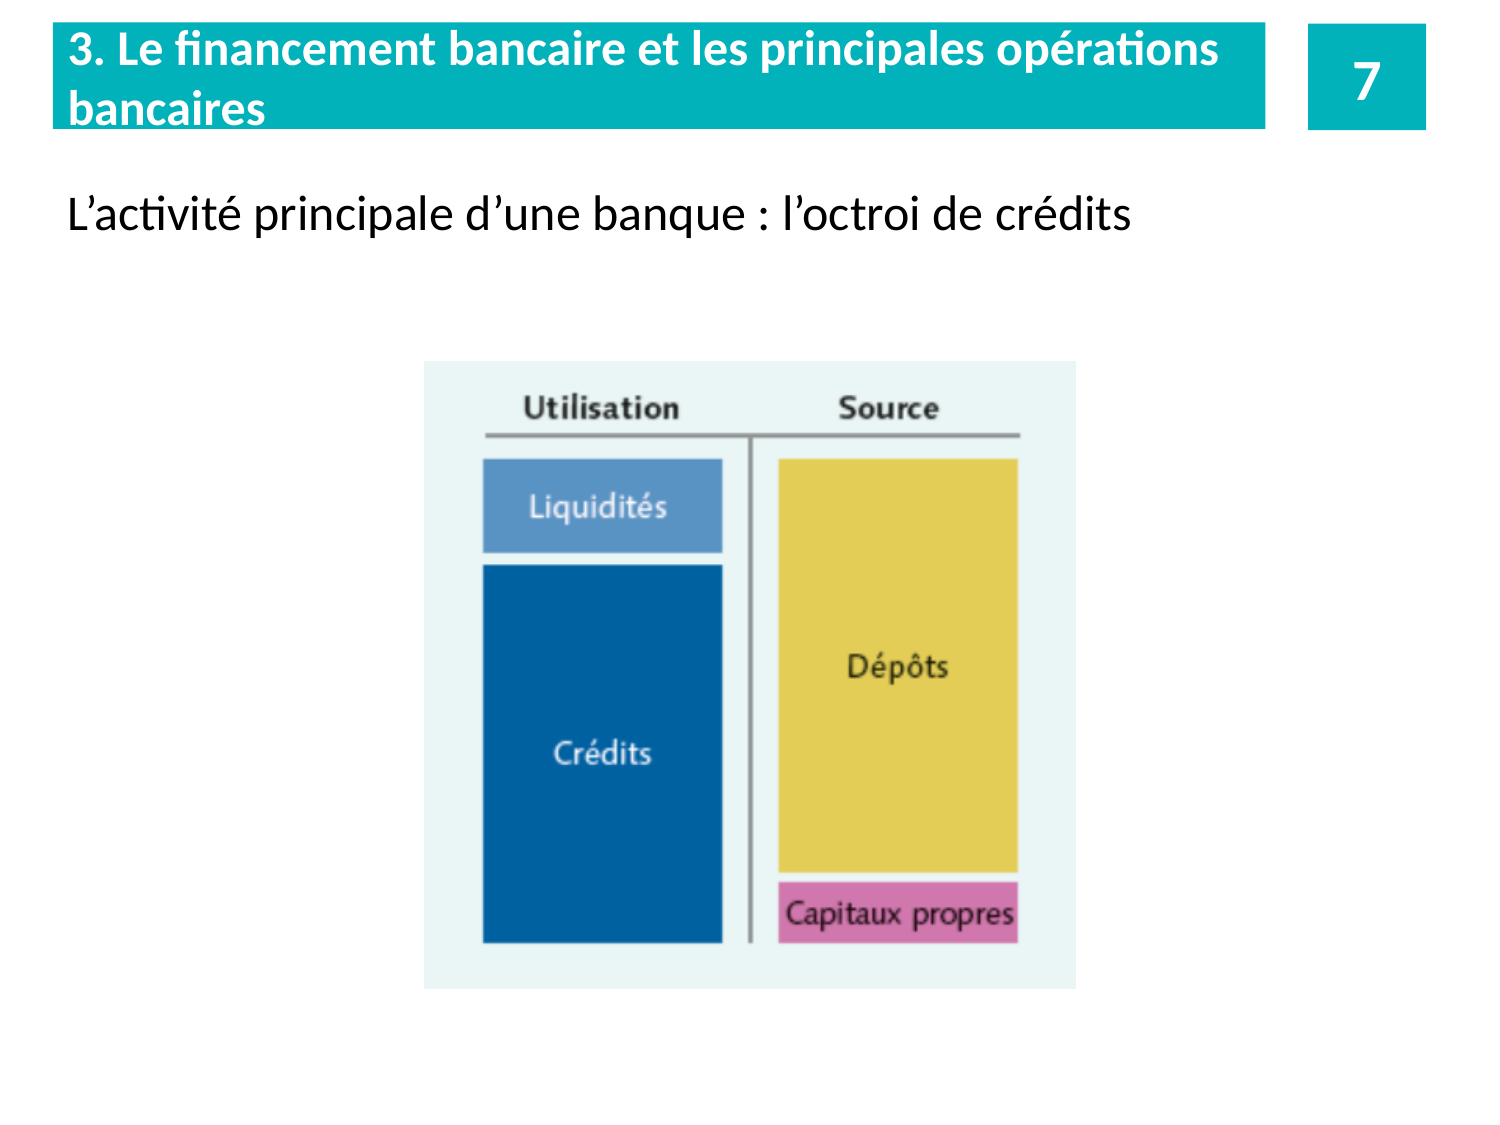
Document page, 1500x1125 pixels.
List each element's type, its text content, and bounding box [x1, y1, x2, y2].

text_box 7 [1308, 23, 1427, 131]
text_box 3. Le financement bancaire et les principales opérations bancaires [52, 22, 1266, 129]
picture [424, 361, 1076, 989]
text_box L’activité principale d’une banque : l’octroi de crédits [53, 172, 1415, 248]
